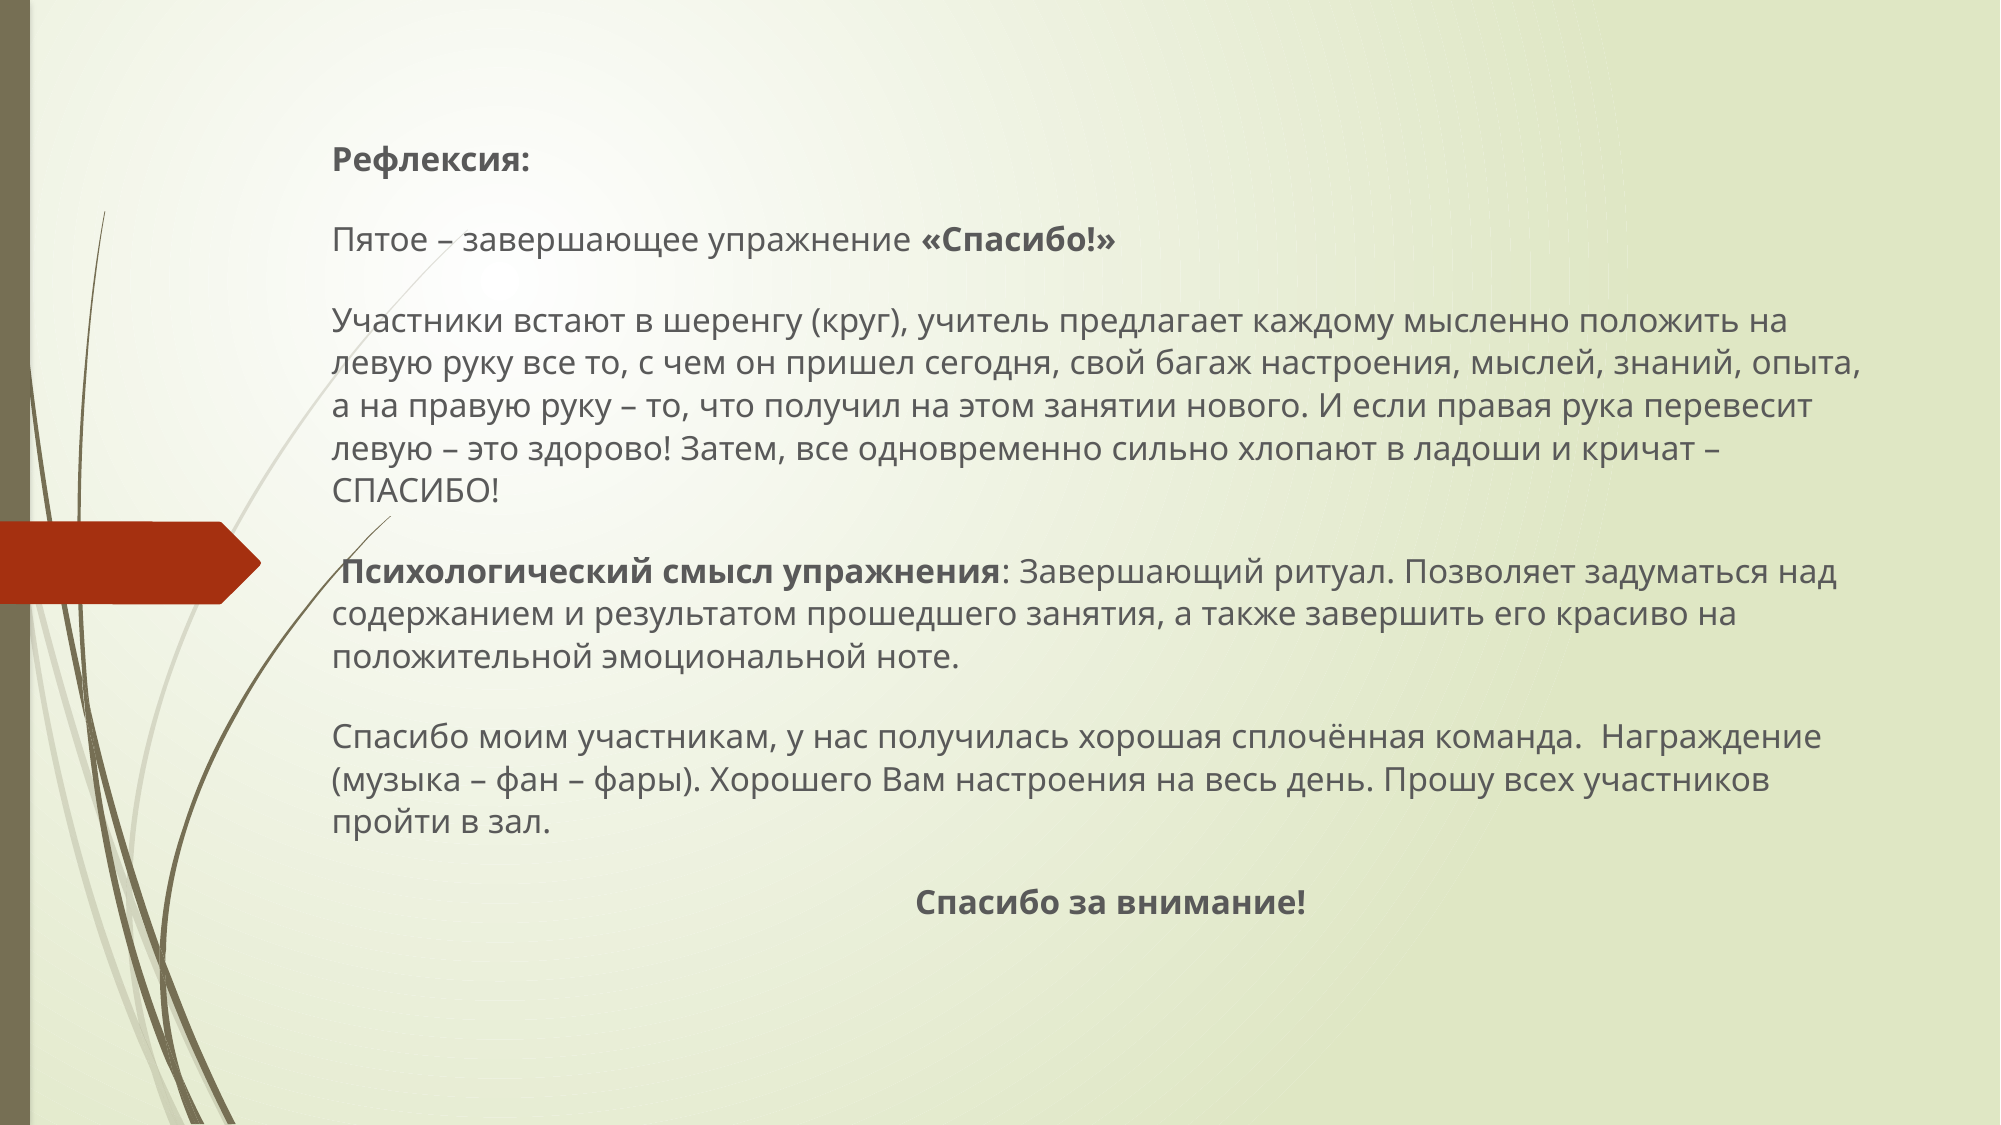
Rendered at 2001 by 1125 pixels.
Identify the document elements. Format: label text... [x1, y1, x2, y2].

list Рефлексия: Пятое – завершающее упражнение «Спасибо!» Участники встают в шеренгу (круг), учитель предлагает каждому мысленно положить на левую руку все то, с чем он пришел сегодня, свой багаж настроения, мыслей, знаний, опыта, а на правую руку – то, что получил на этом занятии нового. И если правая рука перевесит левую – это здорово! Затем, все одновременно сильно хлопают в ладоши и кричат – СПАСИБО! Психологический смысл упражнения: Завершающий ритуал. Позволяет задуматься над содержанием и результатом прошедшего занятия, а также завершить его красиво на положительной эмоциональной ноте. Спасибо моим участникам, у нас получилась хорошая сплочённая команда. Награждение (музыка – фан – фары). Хорошего Вам настроения на весь день. Прошу всех участников пройти в зал. Спасибо за внимание! [316, 61, 1888, 1078]
